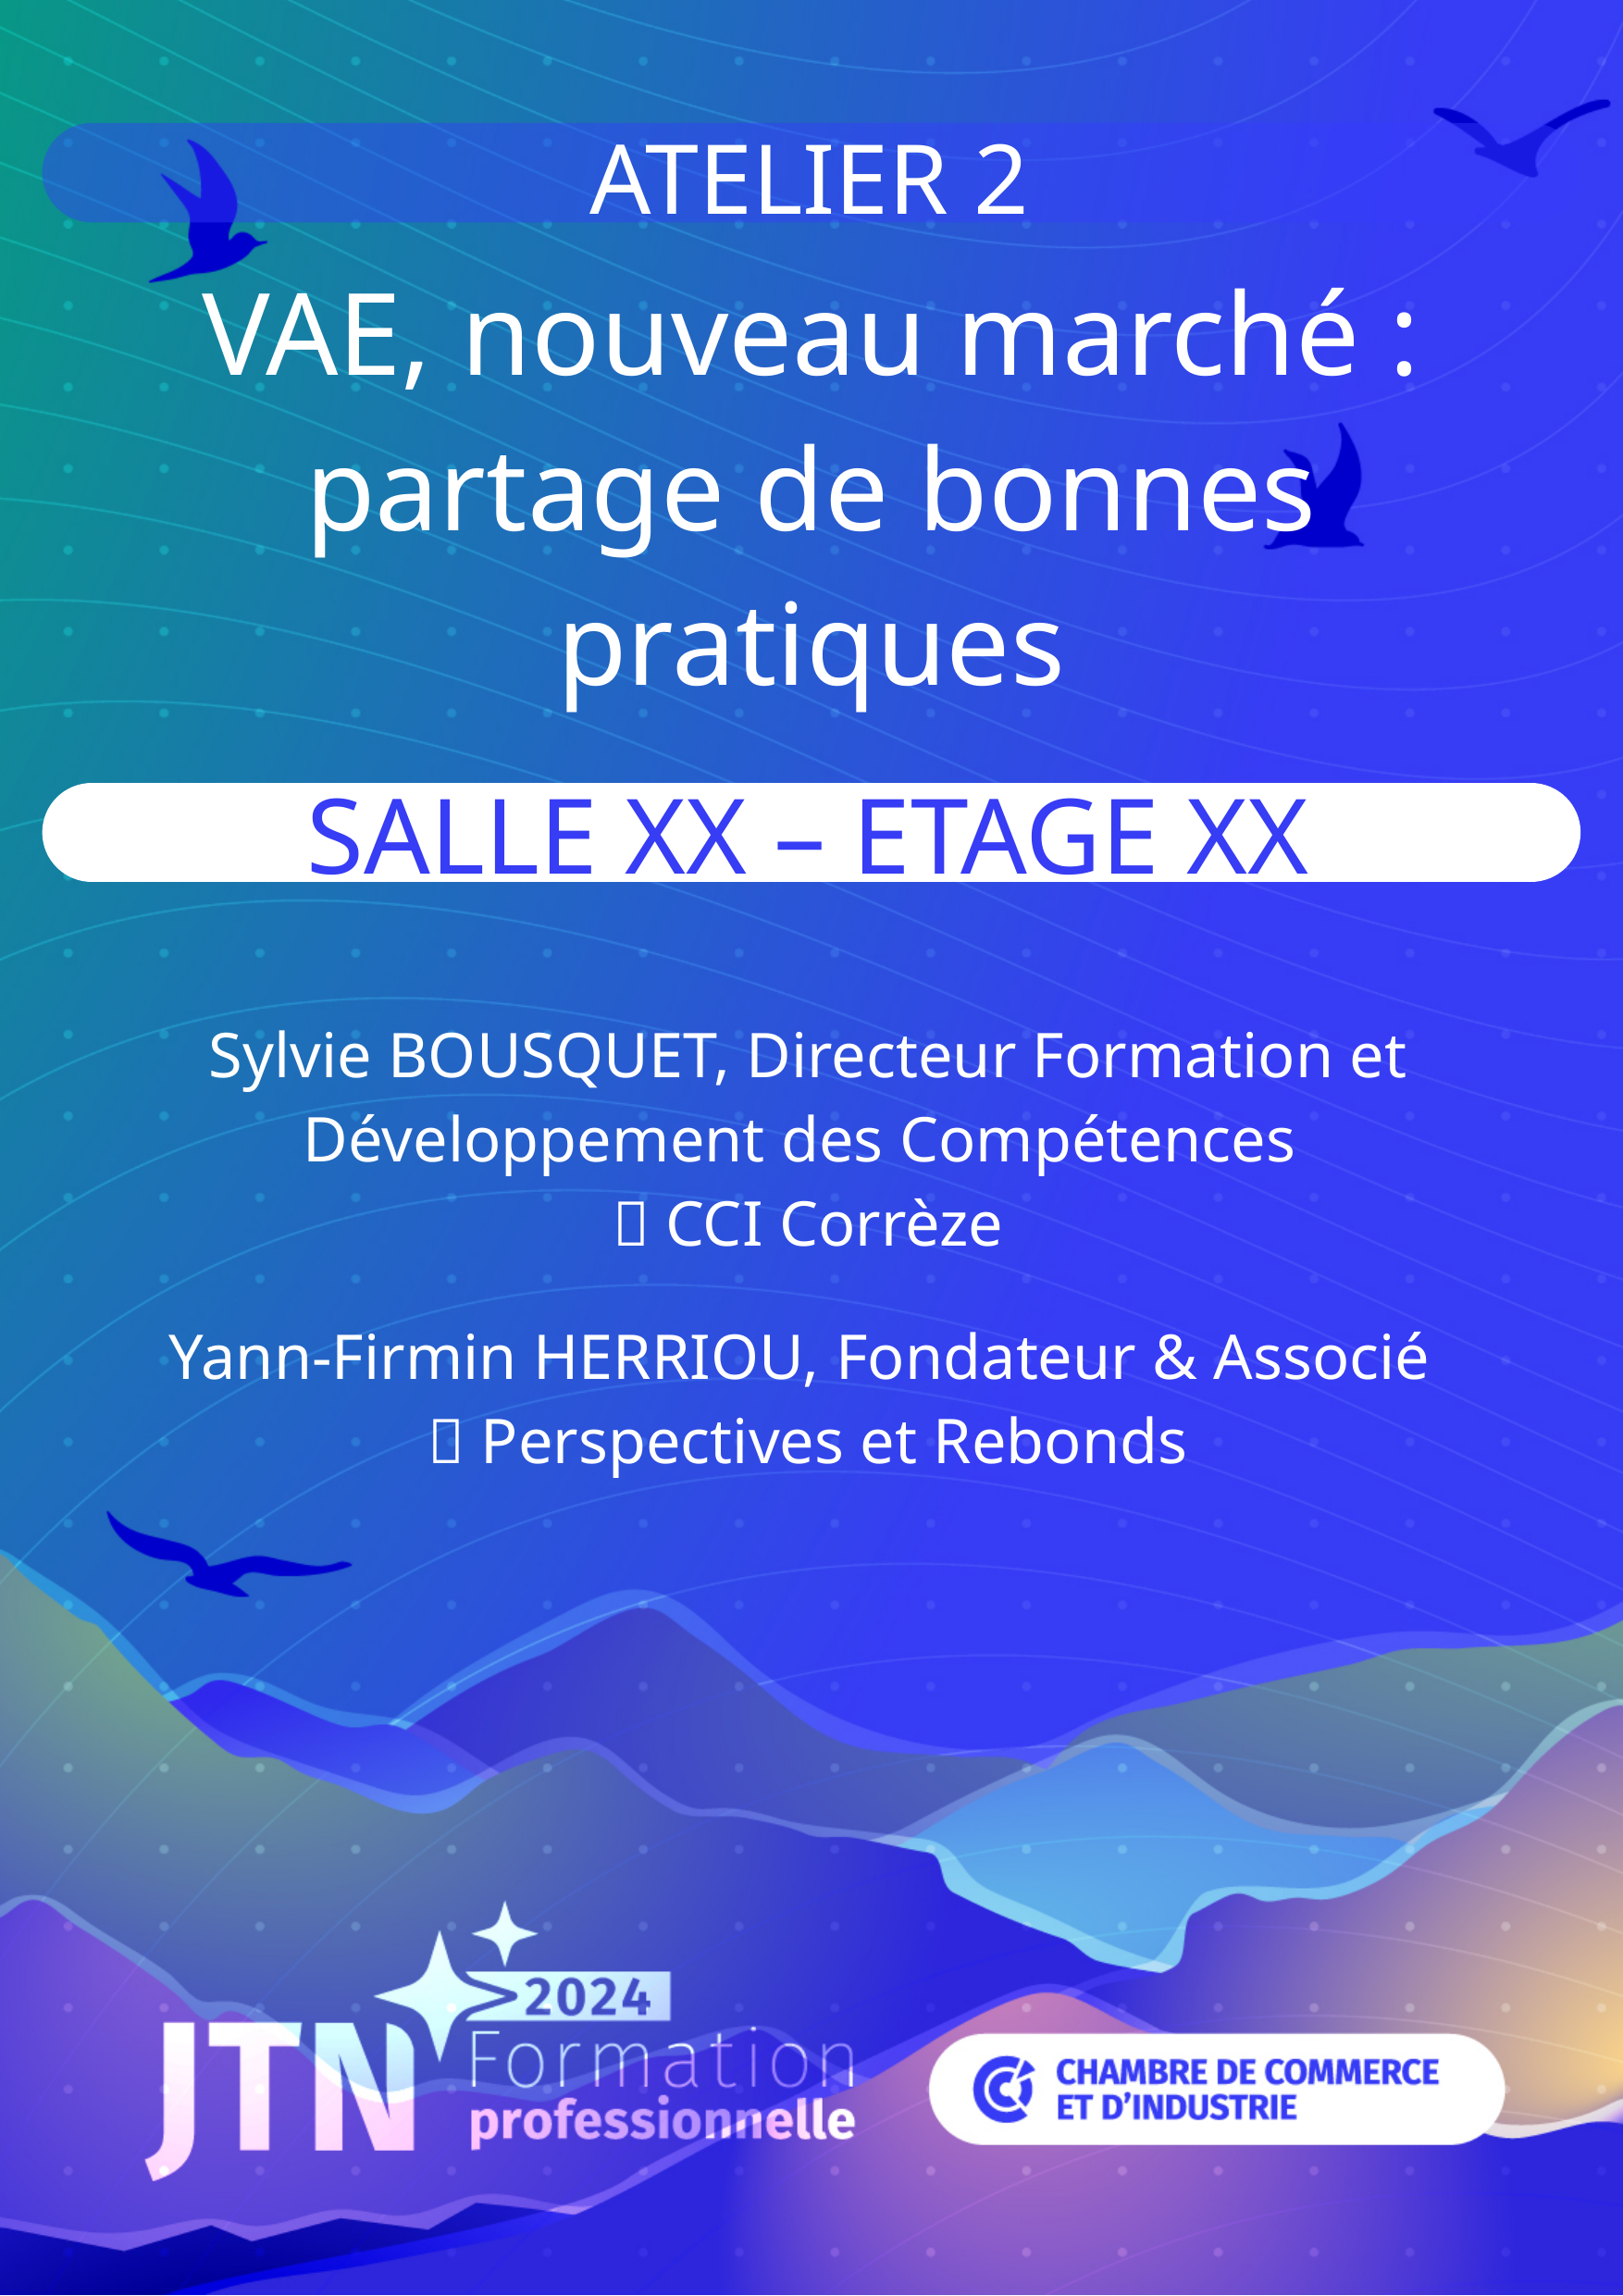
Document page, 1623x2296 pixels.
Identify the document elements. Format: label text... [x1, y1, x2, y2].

list SALLE XX – ETAGE XX [65, 746, 1552, 918]
list Sylvie BOUSQUET, Directeur Formation et Développement des Compétences  CCI Corrèze Yann-Firmin HERRIOU, Fondateur & Associé  Perspectives et Rebonds [65, 918, 1552, 1710]
list ATELIER 2 [215, 90, 1405, 261]
list VAE, nouveau marché : partage de bonnes pratiques [59, 226, 1564, 747]
picture [0, 0, 1623, 2295]
